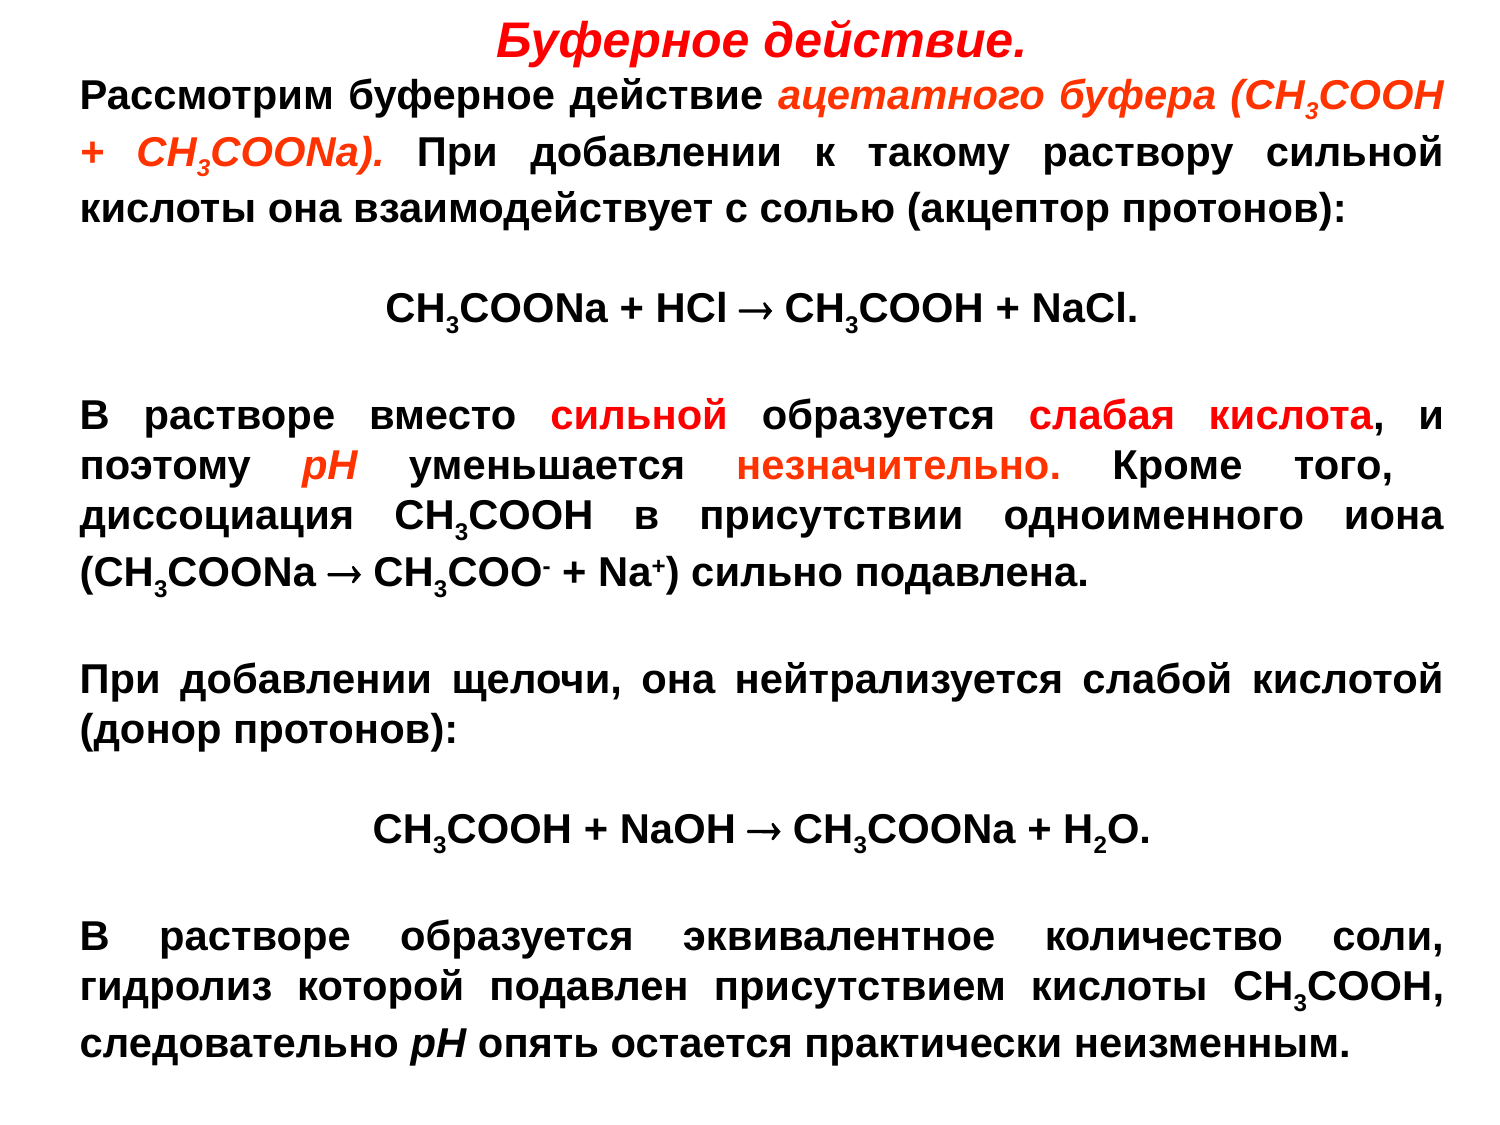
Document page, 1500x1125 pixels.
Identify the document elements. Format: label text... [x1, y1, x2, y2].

text_box Буферное действие. Рассмотрим буферное действие ацетатного буфера (СН3СООН + СН3СООNa). При добавлении к такому раствору сильной кислоты она взаимодействует с солью (акцептор протонов): CH3COONa + HCl  CH3COOH + NaCl. В растворе вместо сильной образуется слабая кислота, и поэтому рН уменьшается незначительно. Кроме того, диссоциация CH3COOH в присутствии одноименного иона (CH3COONa  CH3COO- + Na+) сильно подавлена. При добавлении щелочи, она нейтрализуется слабой кислотой (донор протонов): CH3COOH + NaOH  CH3COONa + H2O. В растворе образуется эквивалентное количество соли, гидролиз которой подавлен присутствием кислоты CH3COOH, следовательно рН опять остается практически неизменным. [64, 0, 1459, 1125]
